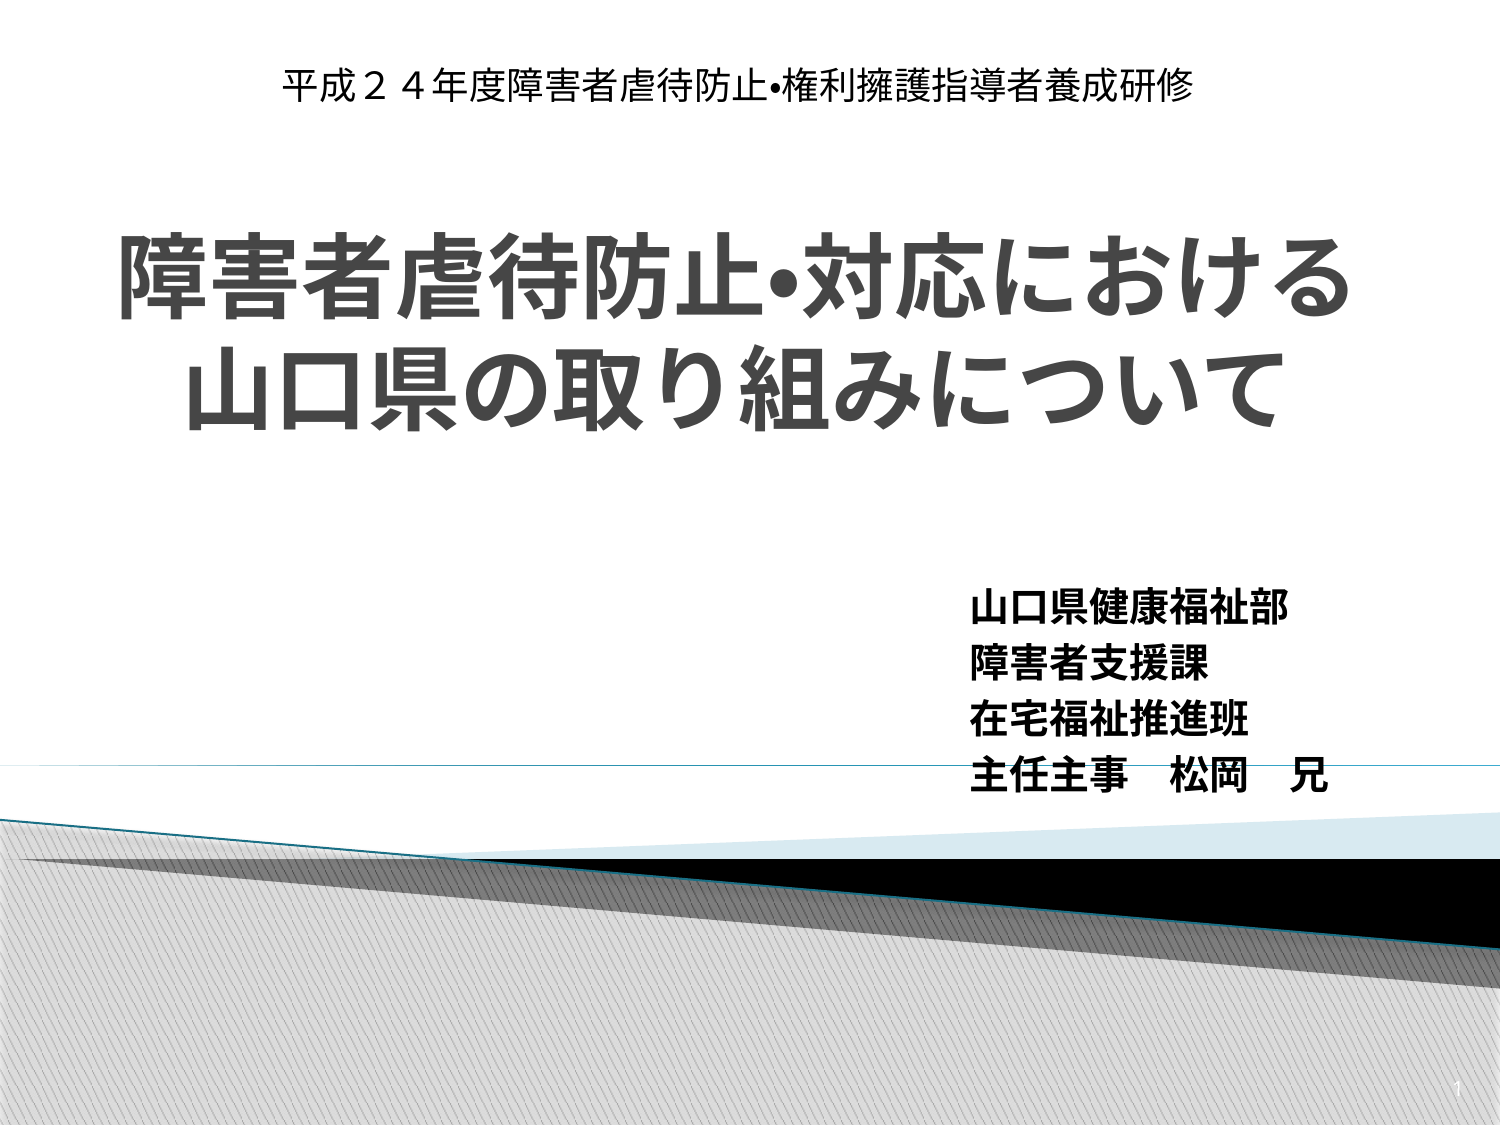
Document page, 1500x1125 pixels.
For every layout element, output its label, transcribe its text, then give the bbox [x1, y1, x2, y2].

picture [5, 859, 1500, 989]
slide_number 1 [1418, 1051, 1479, 1112]
subtitle 山口県健康福祉部 障害者支援課 在宅福祉推進班 主任主事 松岡 兄 [962, 574, 1471, 807]
title 障害者虐待防止・対応における山口県の取り組みについて [100, 208, 1376, 450]
text_box 平成２４年度障害者虐待防止・権利擁護指導者養成研修 [88, 54, 1388, 115]
